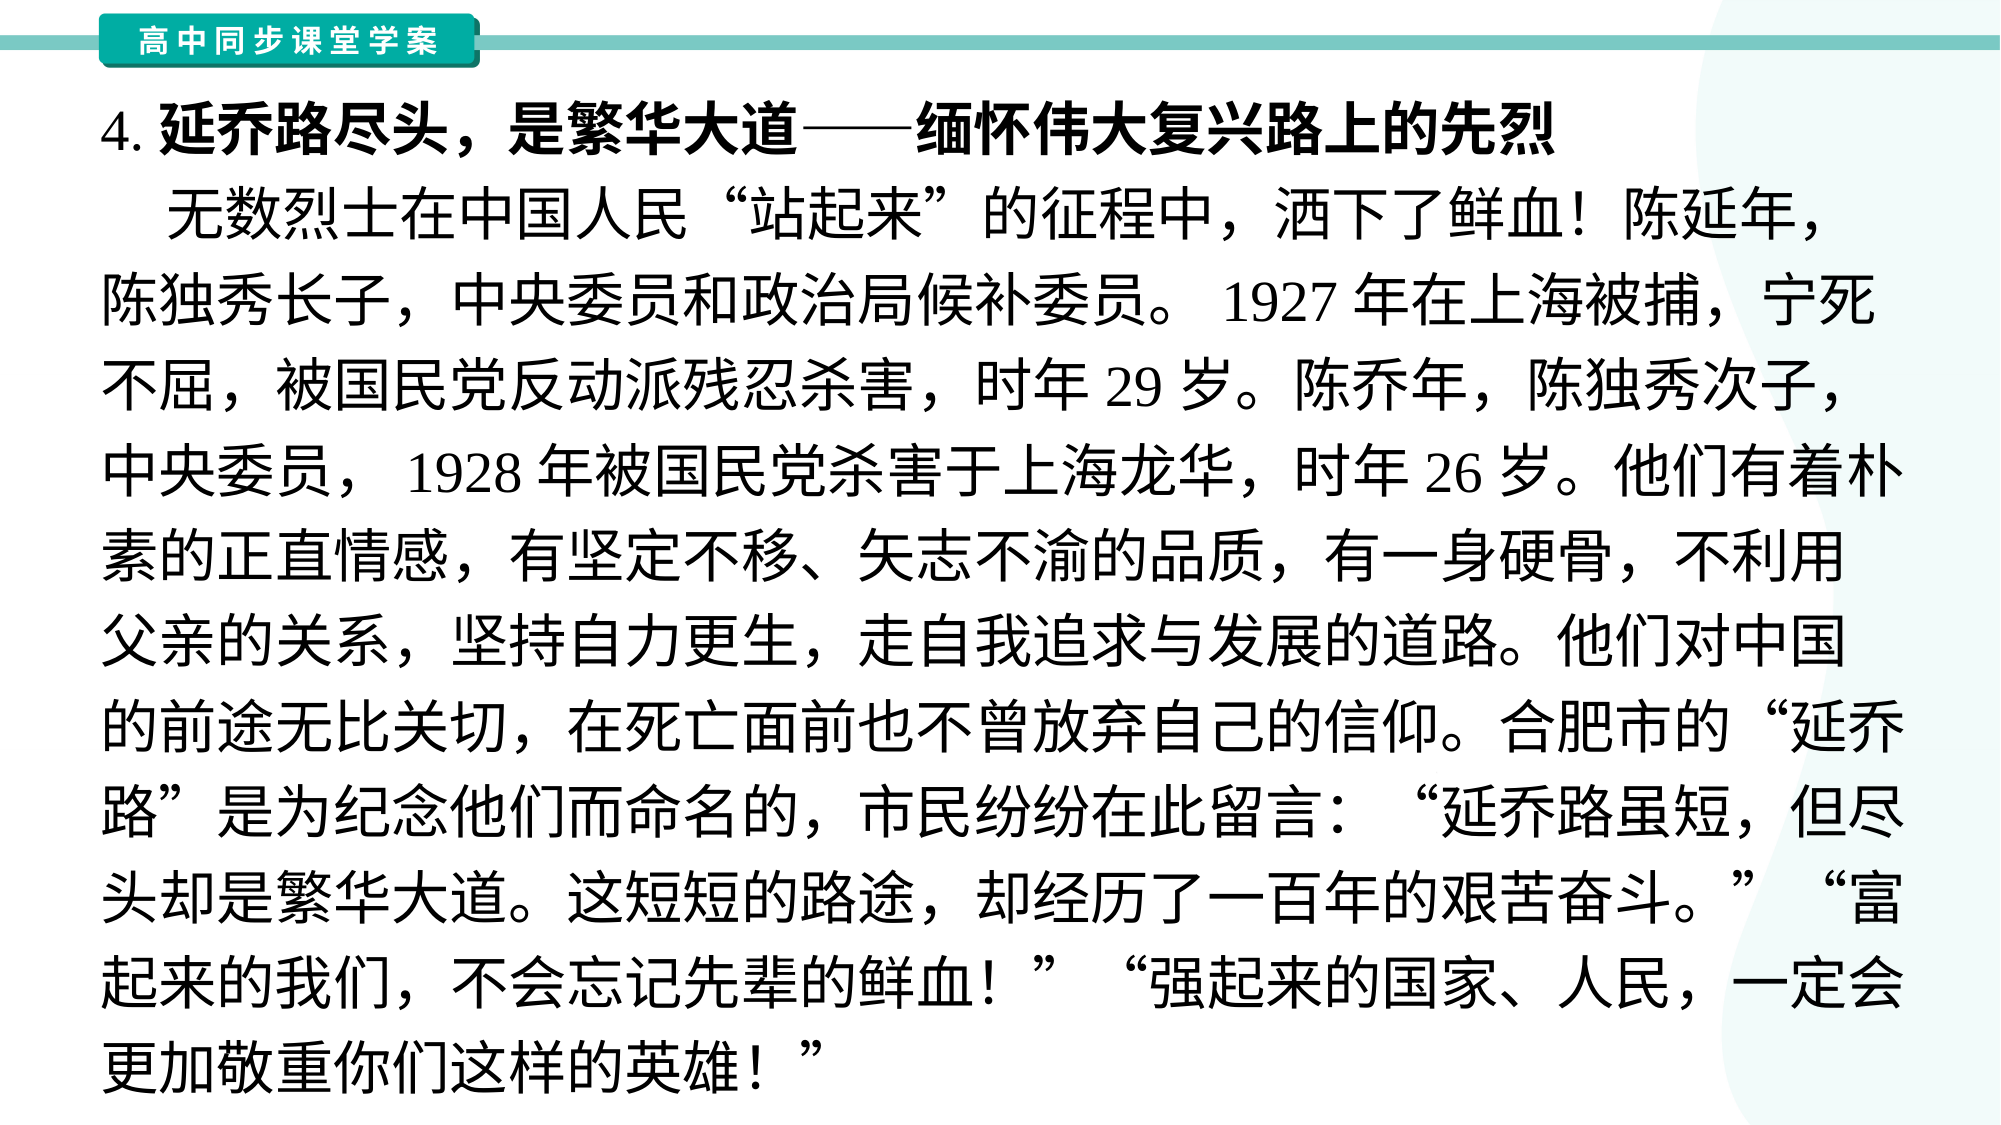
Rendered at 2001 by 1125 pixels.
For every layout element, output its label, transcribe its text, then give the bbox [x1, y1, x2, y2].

text_box 4.延乔路尽头，是繁华大道——缅怀伟大复兴路上的先烈 无数烈士在中国人民“站起来”的征程中，洒下了鲜血！陈延年， 陈独秀长子，中央委员和政治局候补委员。1927年在上海被捕，宁死 不屈，被国民党反动派残忍杀害，时年29岁。陈乔年，陈独秀次子， 中央委员，1928年被国民党杀害于上海龙华，时年26岁。他们有着朴 素的正直情感，有坚定不移、矢志不渝的品质，有一身硬骨，不利用 父亲的关系，坚持自力更生，走自我追求与发展的道路。他们对中国 的前途无比关切，在死亡面前也不曾放弃自己的信仰。合肥市的“延乔 路”是为纪念他们而命名的，市民纷纷在此留言：“延乔路虽短，但尽 头却是繁华大道。这短短的路途，却经历了一百年的艰苦奋斗。”“富 起来的我们，不会忘记先辈的鲜血！”“强起来的国家、人民，一定会 更加敬重你们这样的英雄！” [100, 76, 1899, 1102]
picture [0, 0, 2000, 1125]
